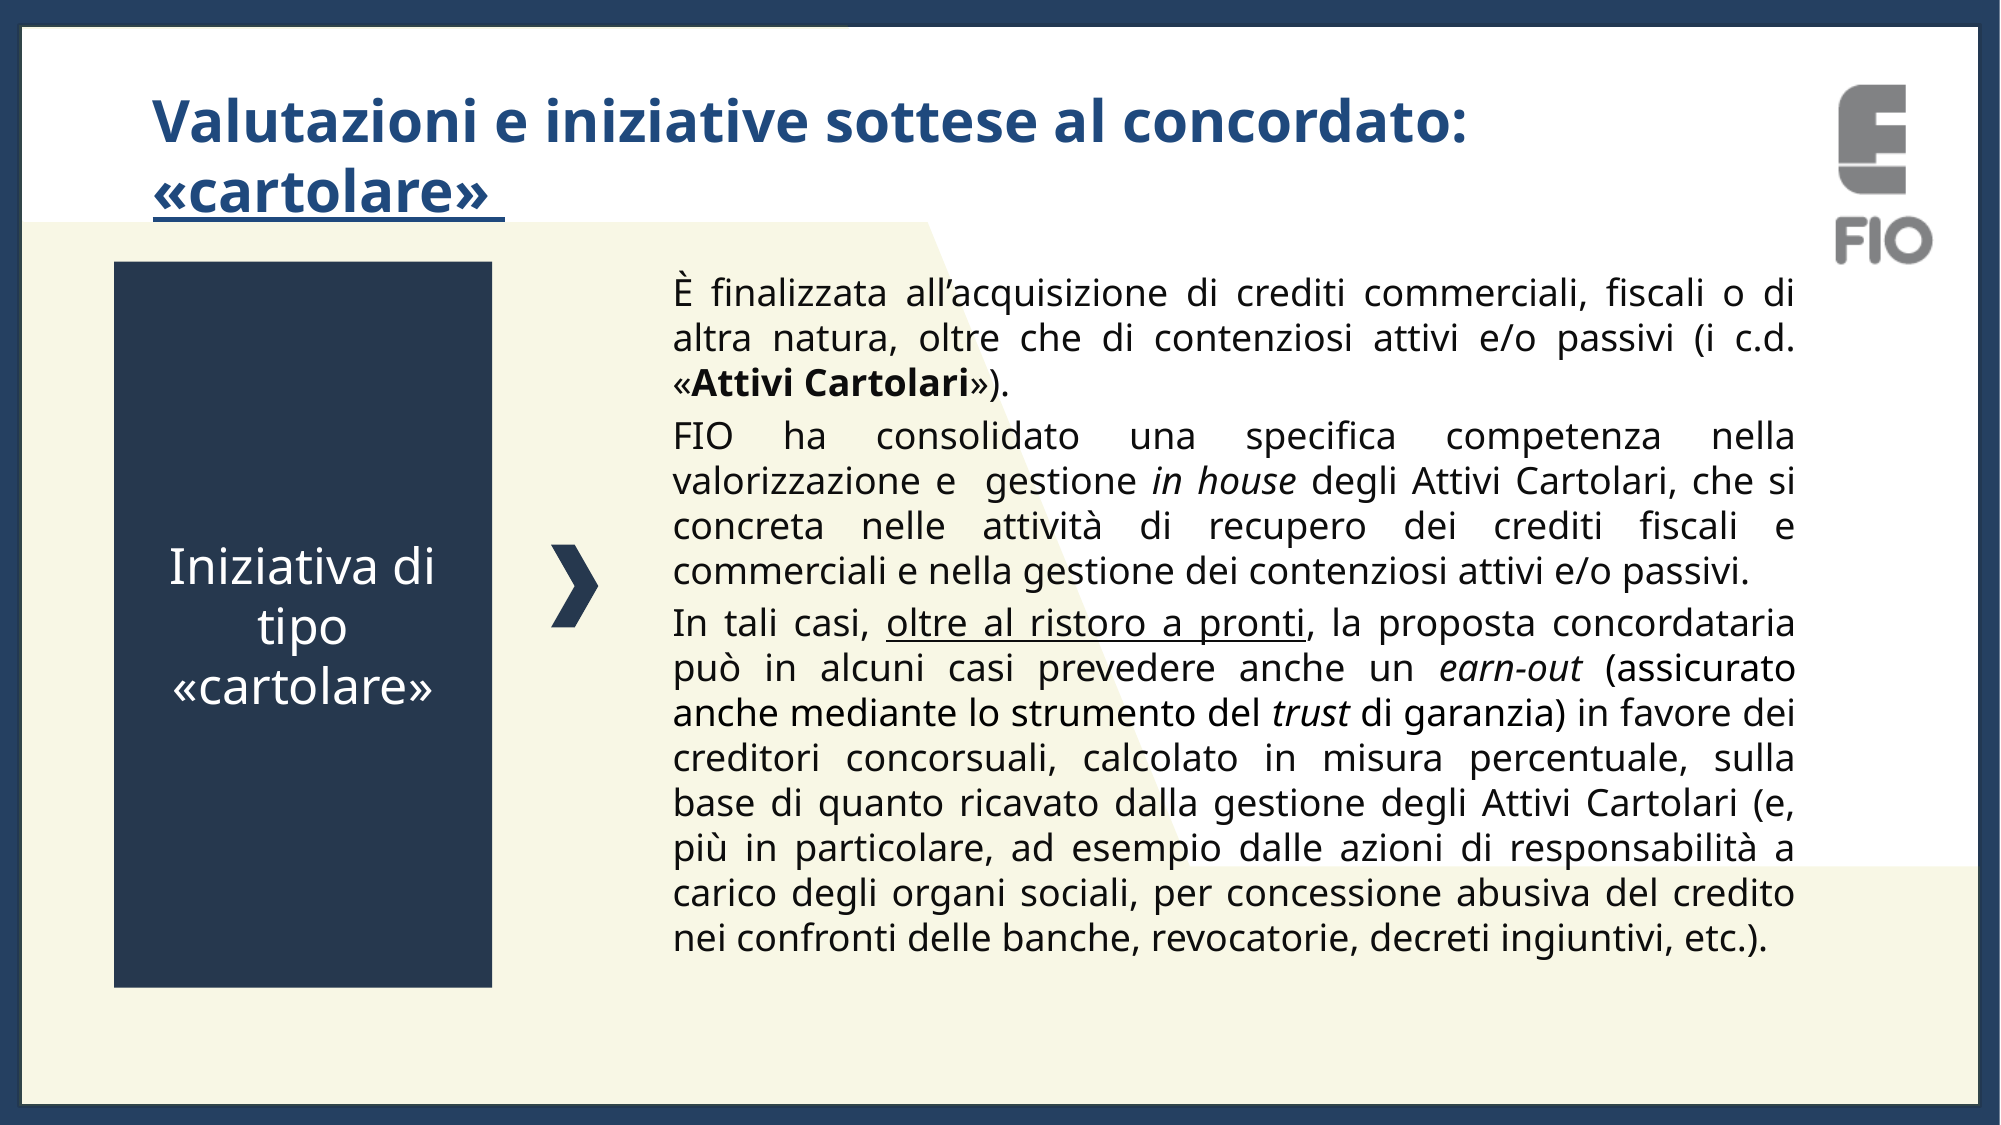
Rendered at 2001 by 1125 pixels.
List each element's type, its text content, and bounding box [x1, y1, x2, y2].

picture [1822, 78, 1941, 273]
text_box Valutazioni e iniziative sottese al concordato: «cartolare» [137, 69, 1812, 240]
text_box Iniziativa di tipo «cartolare» [112, 260, 494, 990]
text_box È finalizzata all’acquisizione di crediti commerciali, fiscali o di altra natura, oltre che di contenziosi attivi e/o passivi (i c.d. «Attivi Cartolari»). FIO ha consolidato una specifica competenza nella valorizzazione e gestione in house degli Attivi Cartolari, che si concreta nelle attività di recupero dei crediti fiscali e commerciali e nella gestione dei contenziosi attivi e/o passivi. In tali casi, oltre al ristoro a pronti, la proposta concordataria può in alcuni casi prevedere anche un earn-out (assicurato anche mediante lo strumento del trust di garanzia) in favore dei creditori concorsuali, calcolato in misura percentuale, sulla base di quanto ricavato dalla gestione degli Attivi Cartolari (e, più in particolare, ad esempio dalle azioni di responsabilità a carico degli organi sociali, per concessione abusiva del credito nei confronti delle banche, revocatorie, decreti ingiuntivi, etc.). [657, 261, 1812, 988]
text_box [549, 542, 601, 630]
